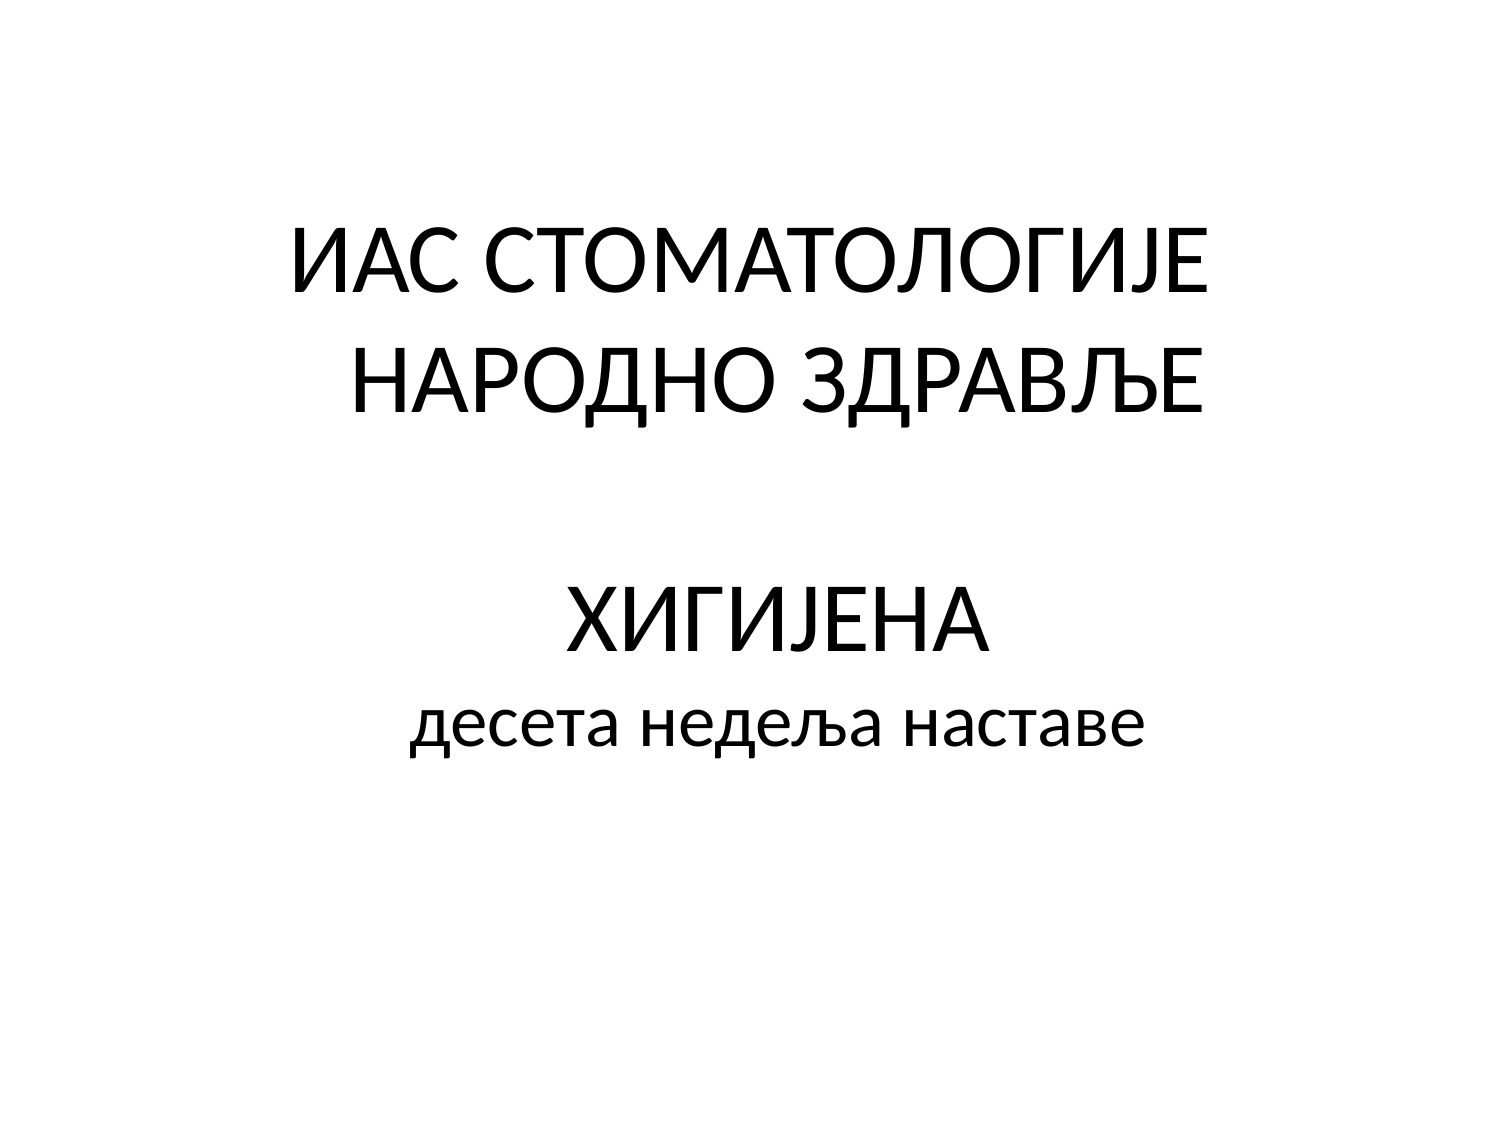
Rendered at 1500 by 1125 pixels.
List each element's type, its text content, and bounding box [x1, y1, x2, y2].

list ИАС СТОМАТОЛОГИЈЕ НАРОДНО ЗДРАВЉЕ ХИГИЈЕНА десета недеља наставе [75, 184, 1425, 1118]
